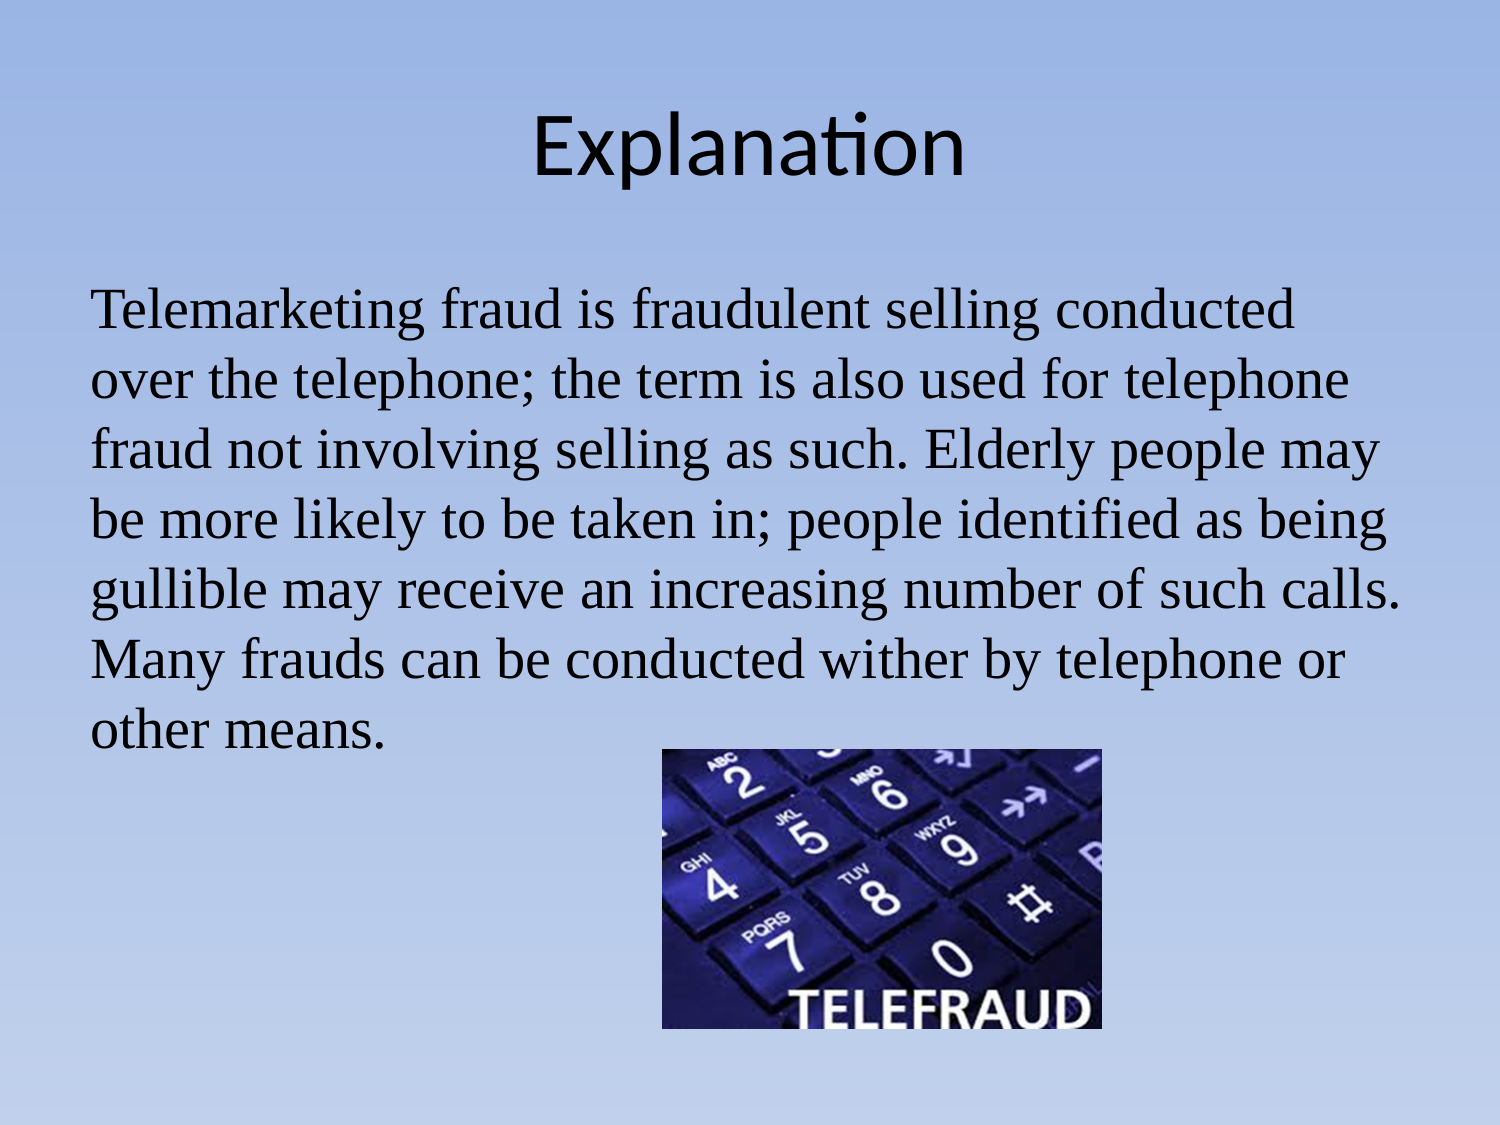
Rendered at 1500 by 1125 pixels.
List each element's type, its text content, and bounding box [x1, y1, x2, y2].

title Explanation [75, 45, 1425, 233]
picture [662, 749, 1102, 1030]
list Telemarketing fraud is fraudulent selling conducted over the telephone; the term is also used for telephone fraud not involving selling as such. Elderly people may be more likely to be taken in; people identified as being gullible may receive an increasing number of such calls. Many frauds can be conducted wither by telephone or other means. [75, 262, 1425, 1005]
